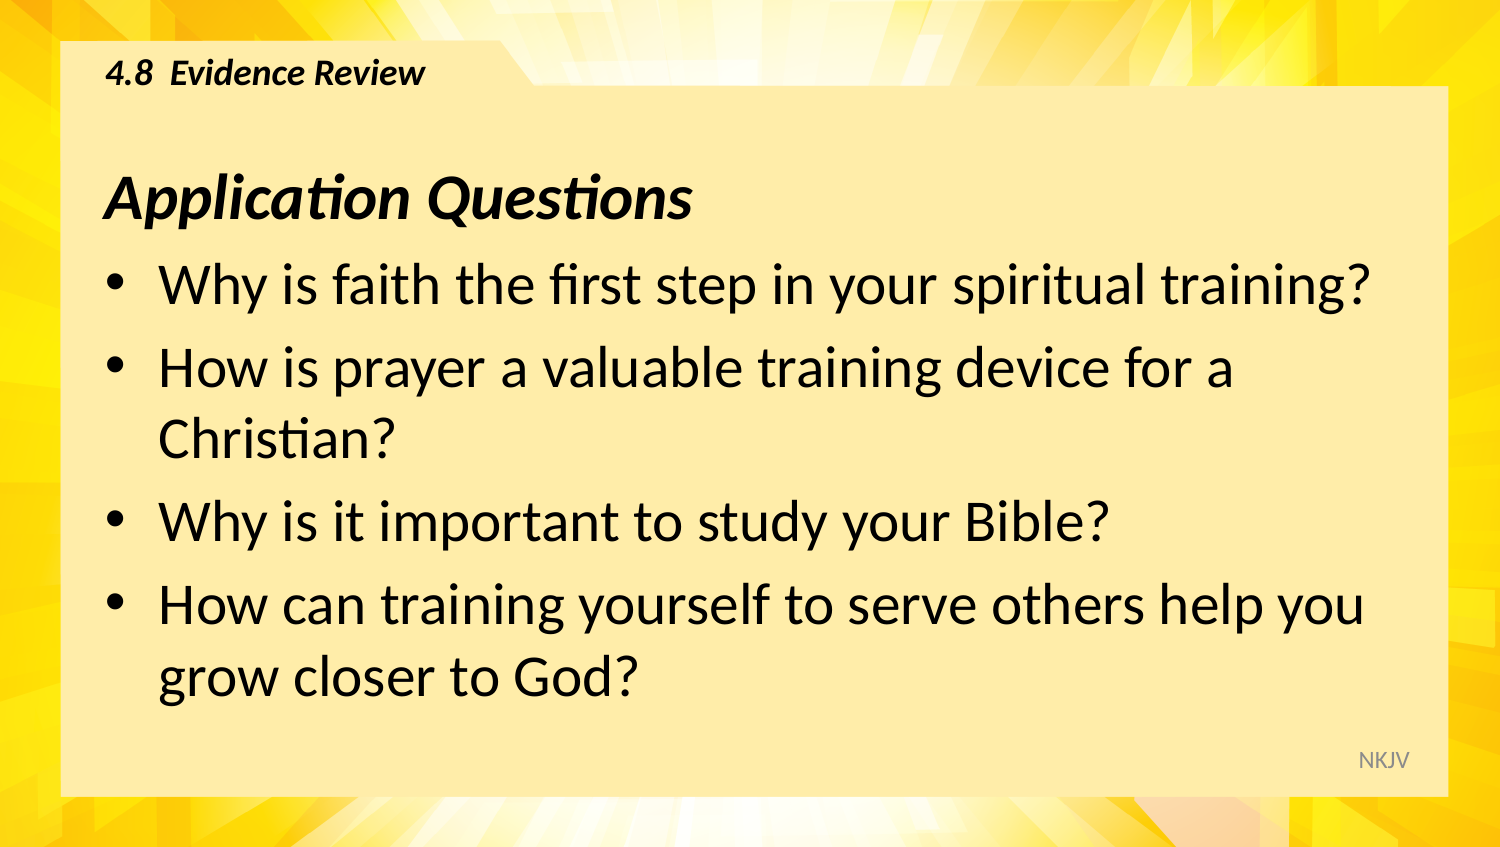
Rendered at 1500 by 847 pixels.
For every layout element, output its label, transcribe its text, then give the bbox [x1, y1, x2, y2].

list Application Questions Why is faith the first step in your spiritual training? How is prayer a valuable training device for a Christian? Why is it important to study your Bible? How can training yourself to serve others help you grow closer to God? [89, 141, 1403, 722]
picture [0, 0, 1500, 847]
title 4.8 Evidence Review [89, 33, 1420, 108]
footer NKJV [950, 736, 1425, 782]
